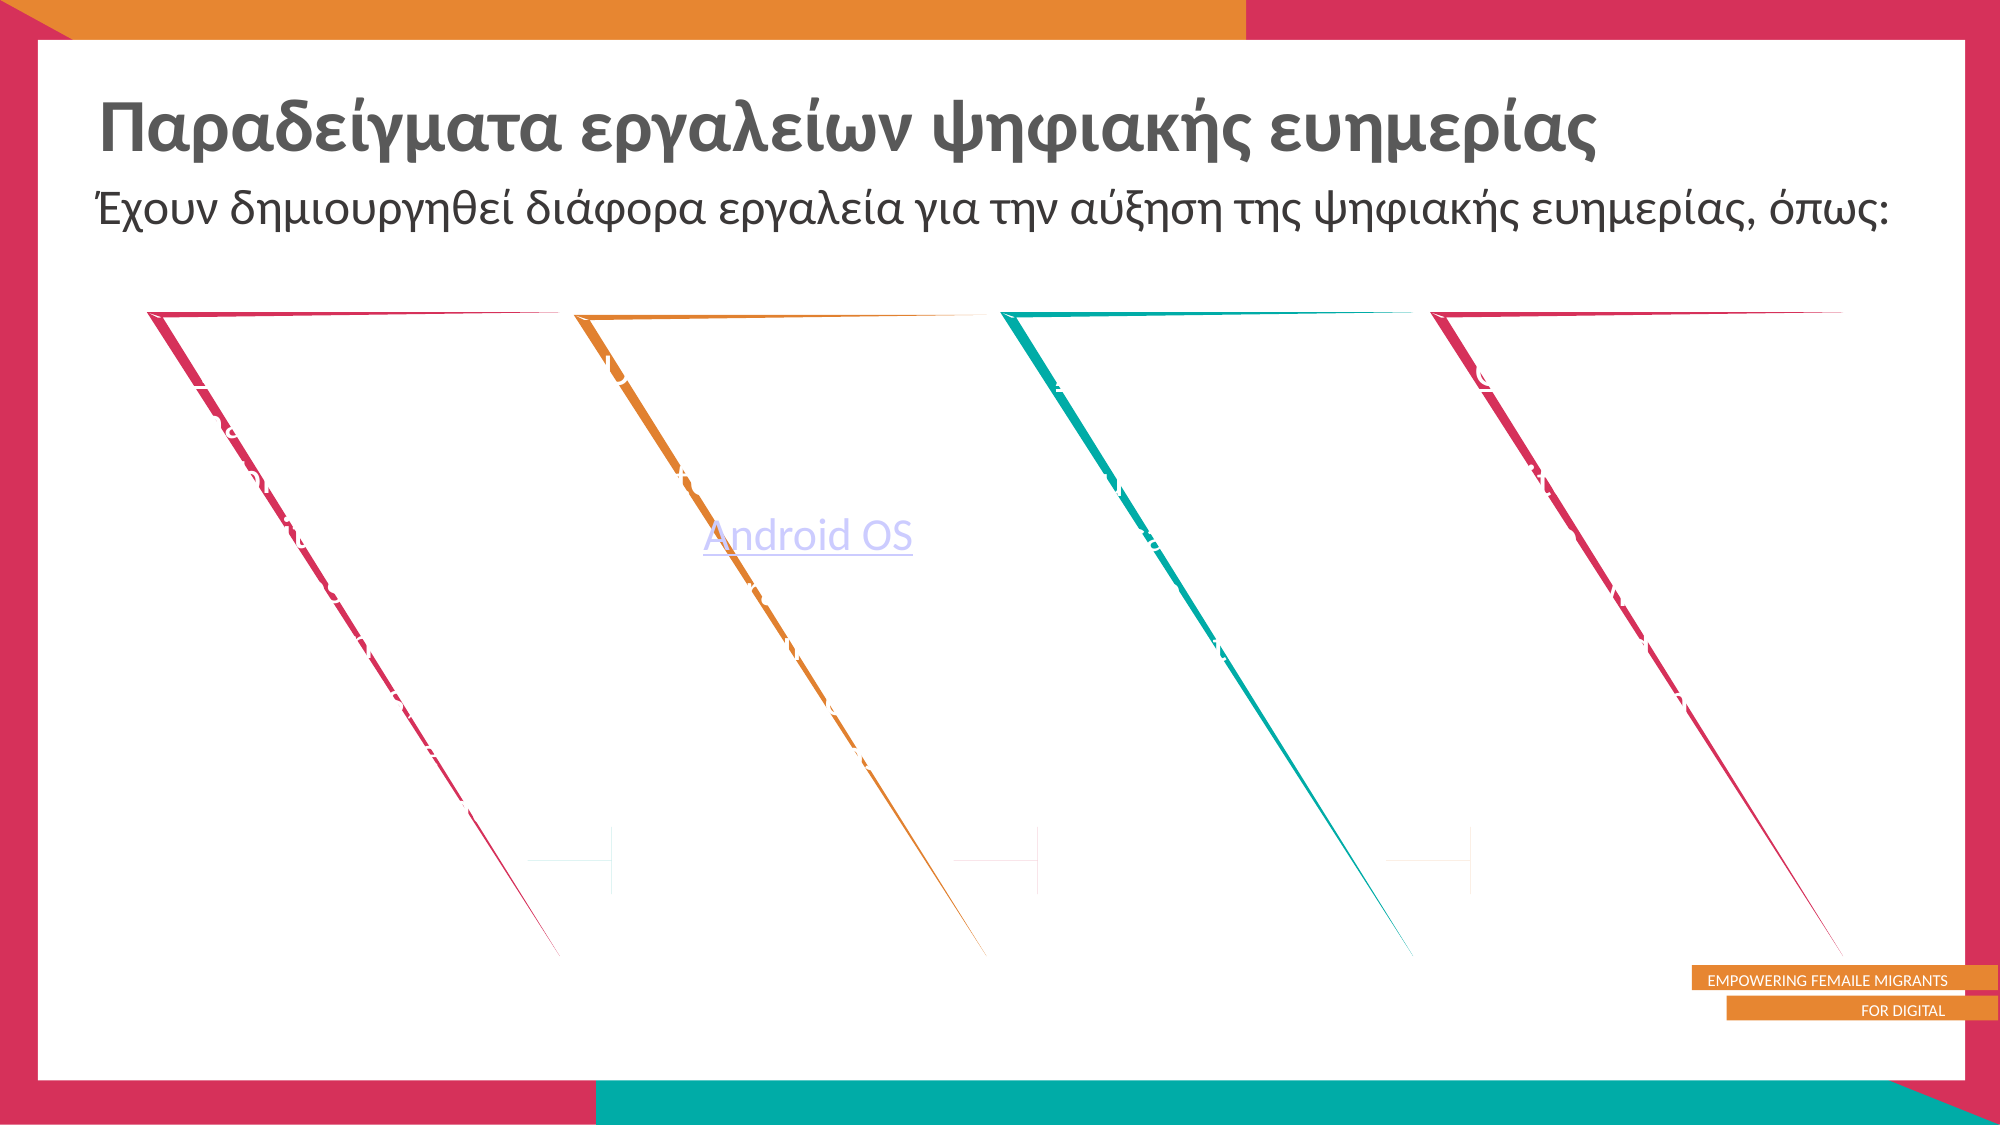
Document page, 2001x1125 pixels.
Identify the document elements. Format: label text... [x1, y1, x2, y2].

text_box [1000, 312, 1414, 333]
text_box Usage dashboards, like the one integrated into the Android OS, that track how many hours a user spends on different apps or websites. [587, 332, 969, 843]
text_box Website blockers that allow users to block certain websites, either at all times or during certain time intervals, to decrease distraction and increase productivity. [165, 330, 548, 950]
text_box [1699, 733, 1844, 957]
text_box [1270, 733, 1414, 957]
text_box [1430, 312, 1844, 337]
text_box Google Shush is a feature that switches a device to "do not disturb" mode whenever it is placed screen down [1446, 332, 1828, 733]
text_box [146, 312, 560, 341]
text_box [573, 314, 987, 336]
text_box Παραδείγματα εργαλείων ψηφιακής ευημερίας [84, 69, 1918, 208]
text_box [913, 843, 987, 957]
text_box Describe the types of information that’s collected, such as payment methods and IP addresses, and outline how they’re used [145, 500, 558, 1056]
text_box App timers limit how many minutes or hours a user can spend on certain websites or applications per day. [1013, 332, 1395, 733]
text_box Έχουν δημιουργηθεί διάφορα εργαλεία για την αύξηση της ψηφιακής ευημερίας, όπως: [82, 167, 1913, 246]
